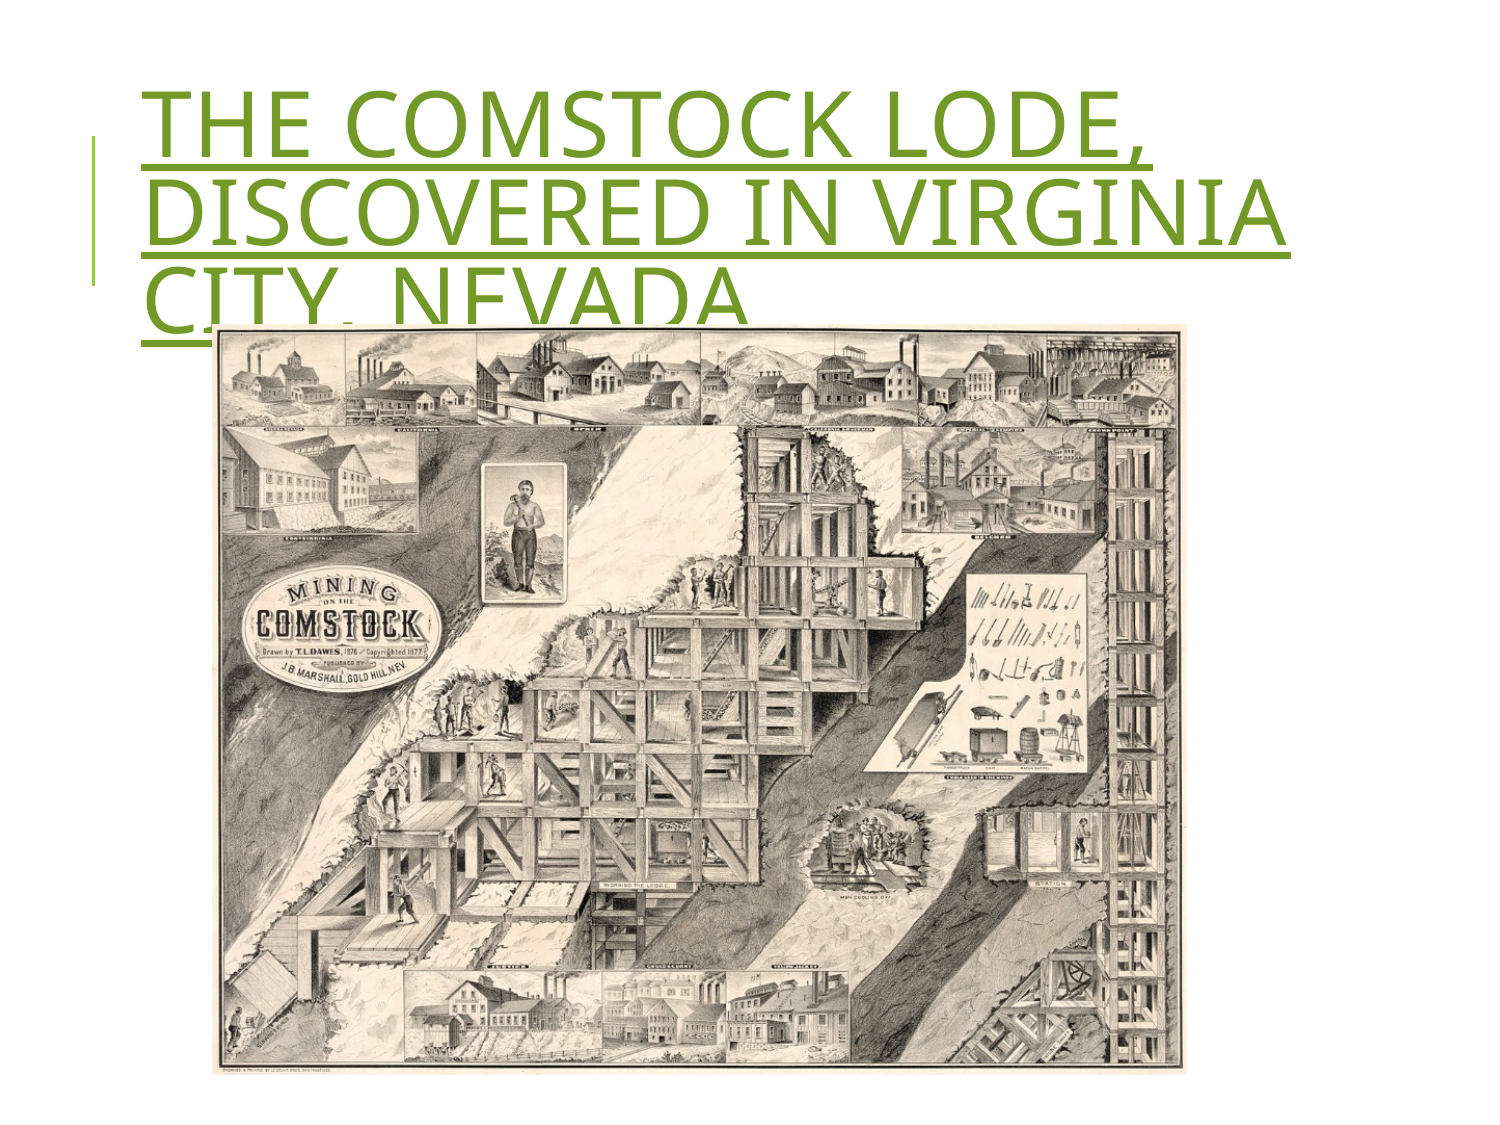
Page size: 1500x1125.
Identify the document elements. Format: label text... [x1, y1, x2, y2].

title The comstock lode, discovered in Virginia City, Nevada [126, 96, 1322, 342]
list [212, 324, 1187, 1075]
